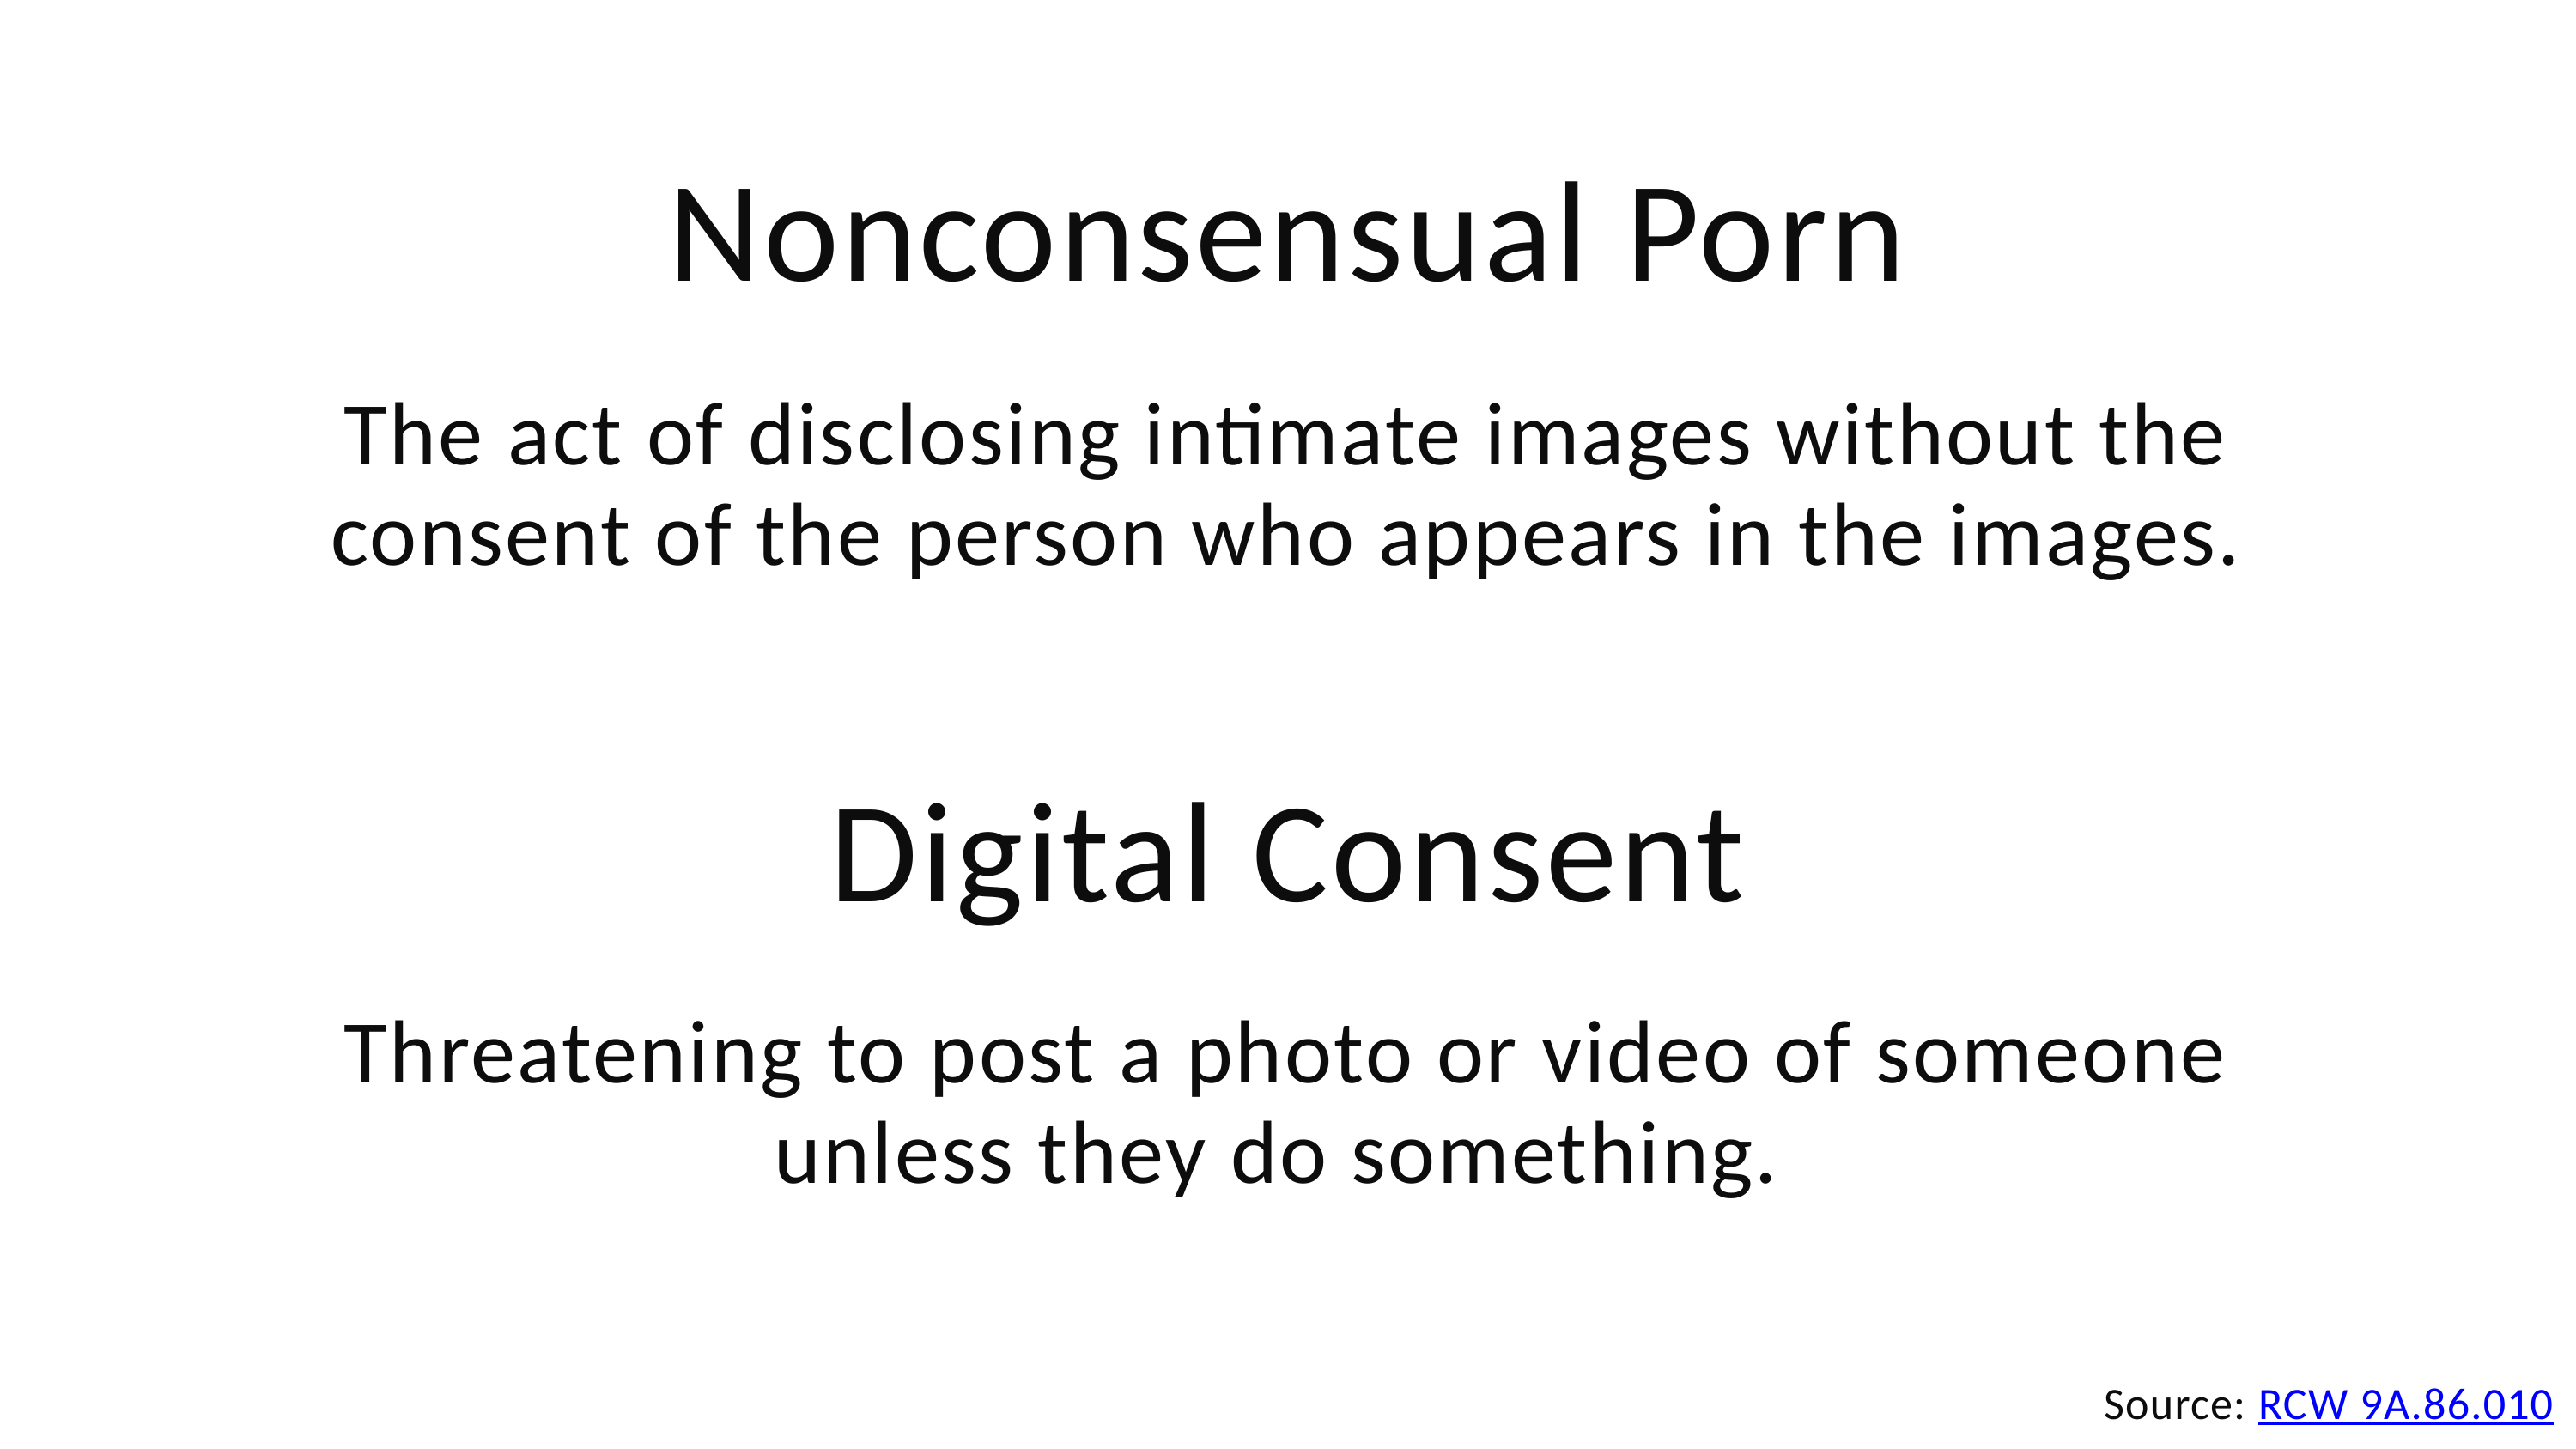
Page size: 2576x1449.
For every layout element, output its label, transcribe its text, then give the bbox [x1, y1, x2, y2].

text_box The act of disclosing intimate images without the consent of the person who appears in the images. [262, 382, 2314, 584]
text_box Source: RCW 9A.86.010 [2104, 1378, 2576, 1429]
text_box Digital Consent [677, 809, 1899, 931]
text_box Nonconsensual Porn [420, 187, 2156, 310]
text_box Threatening to post a photo or video of someone unless they do something. [333, 1001, 2243, 1202]
